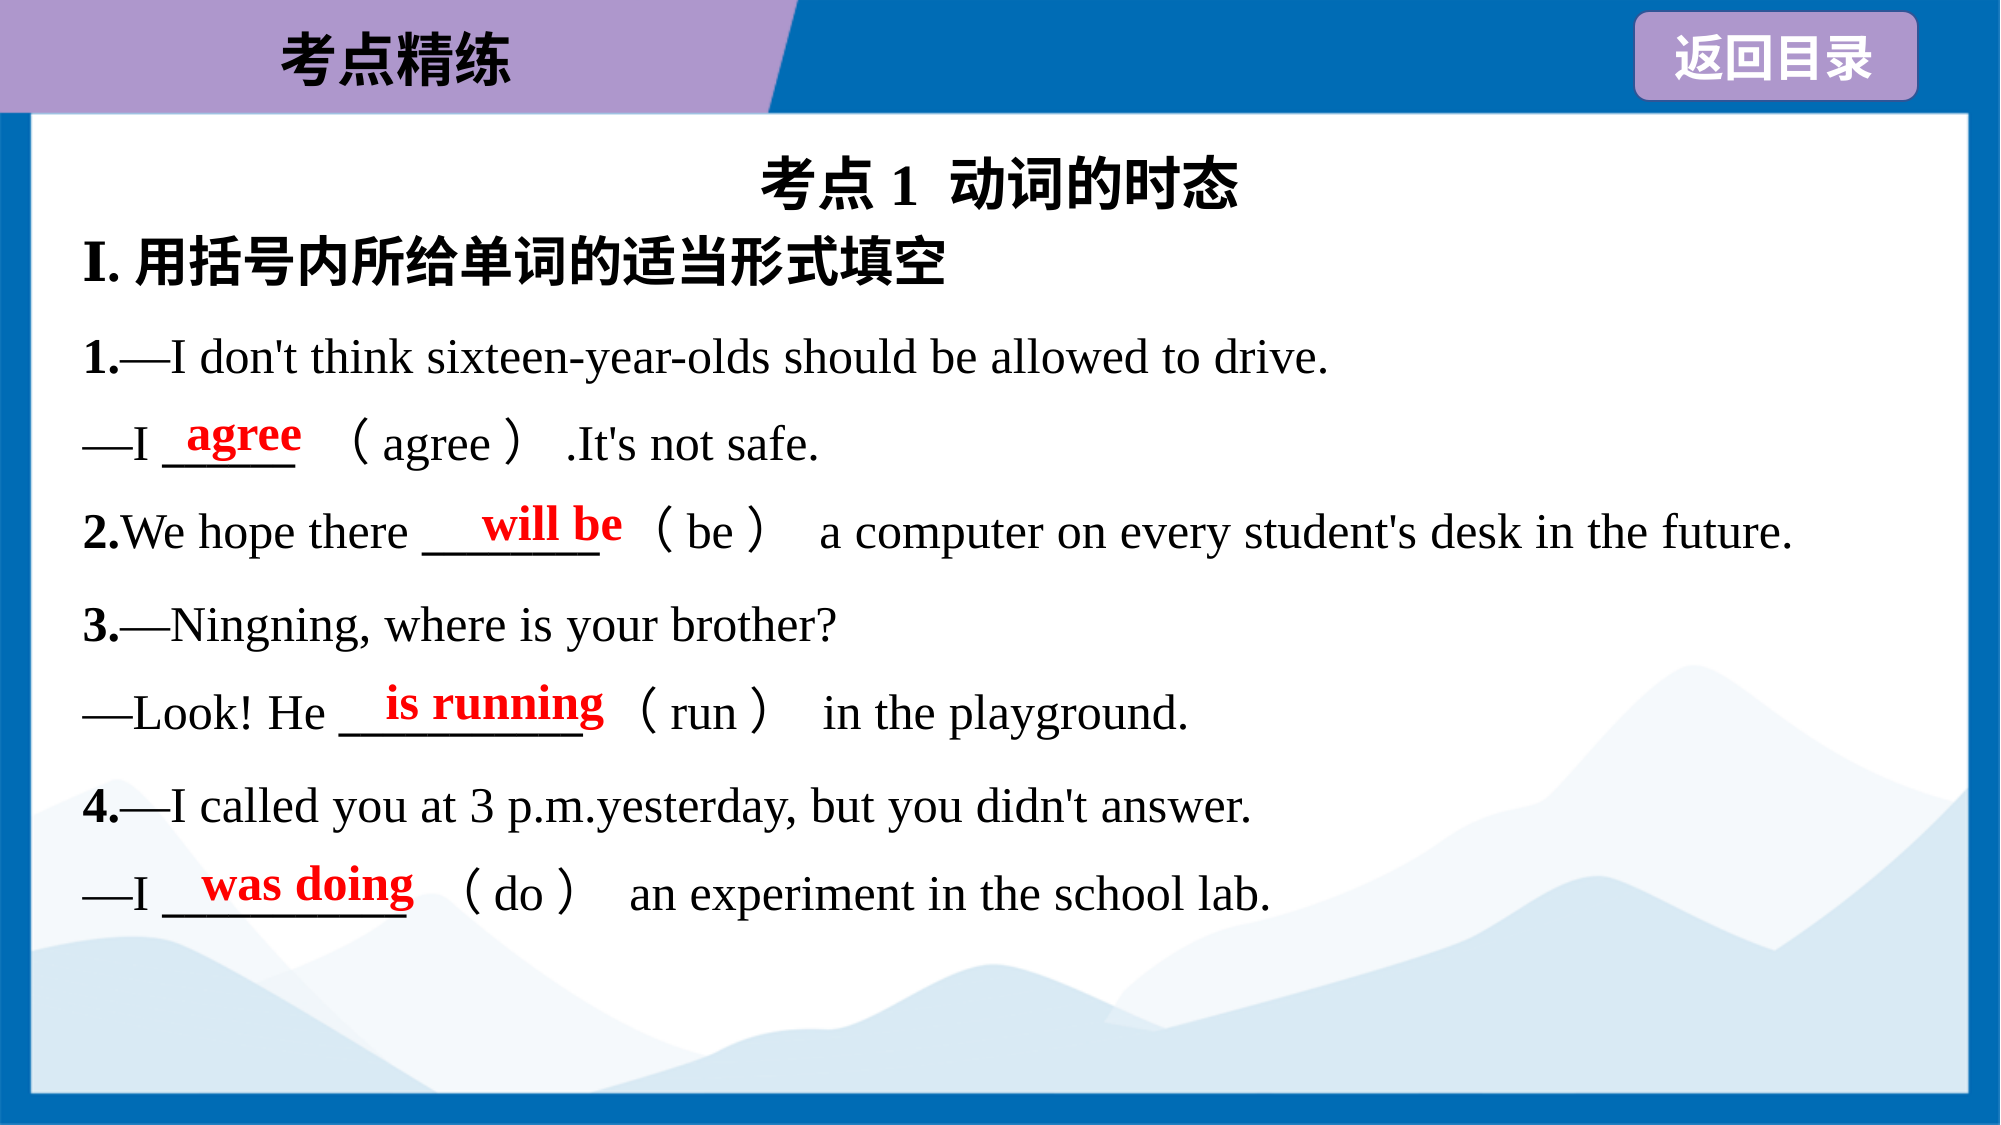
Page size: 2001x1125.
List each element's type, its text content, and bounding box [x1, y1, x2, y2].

text_box was doing [176, 822, 439, 901]
text_box is running [361, 641, 629, 720]
text_box 考点1 动词的时态 [82, 146, 1917, 217]
text_box 3.—Ningning, where is your brother? —Look! He ___________ （run） in the playground. [82, 560, 1917, 730]
text_box agree [168, 373, 321, 452]
text_box 4.—I called you at 3 p.m.yesterday, but you didn't answer. —I ___________ （do） an experiment in the school lab. [82, 741, 1917, 911]
text_box 1.—I don't think sixteen-year-olds should be allowed to drive. —I ______ （agree）.It's not safe. [82, 291, 1917, 462]
text_box 2.We hope there ________ （be） a computer on every student's desk in the future. [82, 471, 1946, 550]
text_box will be [457, 463, 647, 542]
picture [0, 0, 2000, 1125]
text_box Ⅰ.用括号内所给单词的适当形式填空 [82, 226, 1917, 291]
